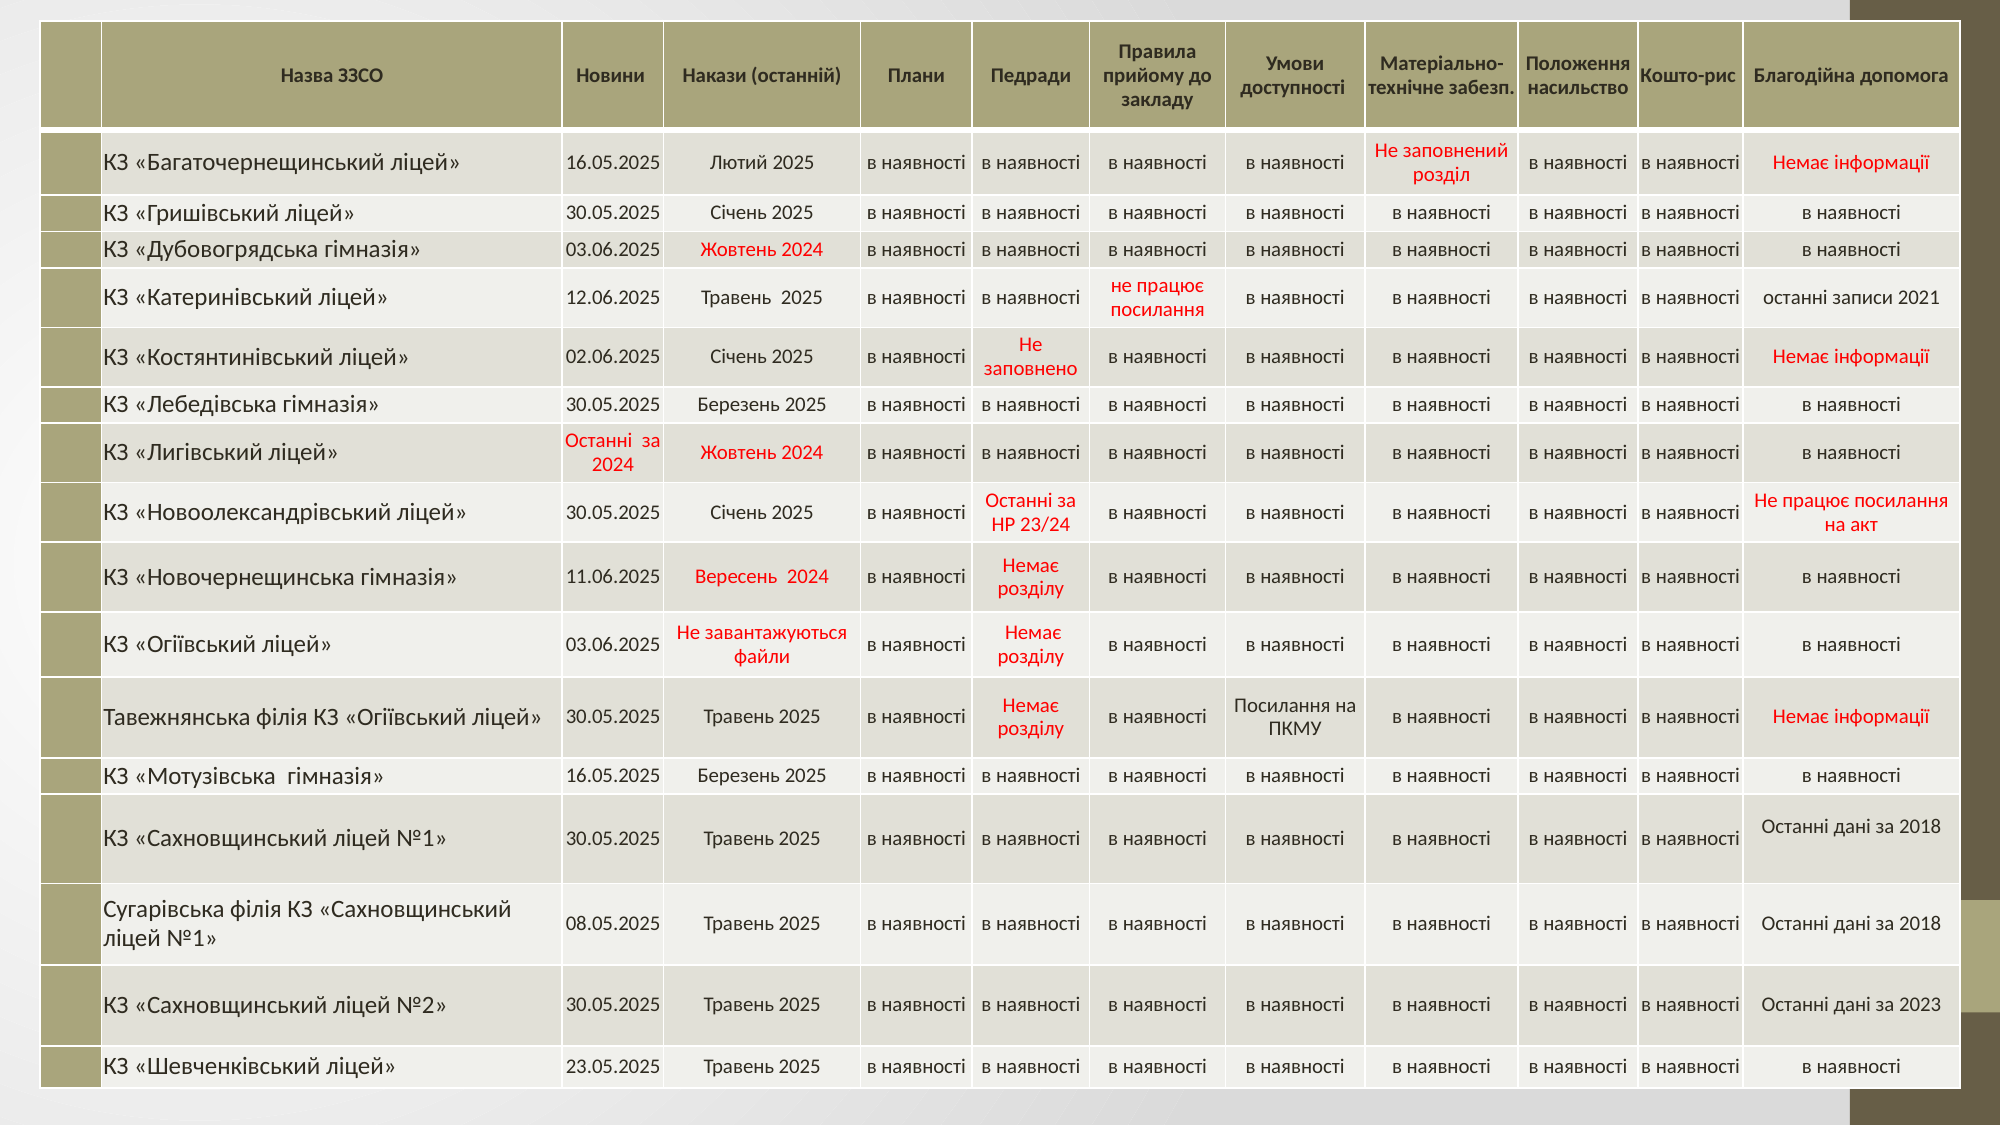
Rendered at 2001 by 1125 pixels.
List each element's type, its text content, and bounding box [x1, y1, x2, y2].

table_cell в наявності [1090, 966, 1225, 1045]
table_cell в наявності [1226, 1047, 1364, 1087]
table_cell в наявності [973, 232, 1089, 267]
table_cell Січень 2025 [664, 483, 860, 541]
table_cell в наявності [861, 424, 971, 482]
table_cell в наявності [861, 1047, 971, 1087]
table_cell 23.05.2025 [563, 1047, 663, 1087]
table_cell Немає інформації [1744, 678, 1959, 757]
table_cell КЗ «Гришівський ліцей» [102, 196, 561, 231]
table_cell КЗ «Костянтинівський ліцей» [102, 328, 561, 386]
table_cell в наявності [1639, 613, 1742, 676]
table_cell Лютий 2025 [664, 133, 860, 194]
table_cell в наявності [1226, 133, 1364, 194]
table_cell в наявності [861, 759, 971, 793]
table_cell [41, 543, 101, 611]
table_cell в наявності [1519, 388, 1637, 422]
table_cell [41, 133, 101, 194]
table_cell в наявності [973, 884, 1089, 964]
table_header [41, 22, 101, 127]
table_cell в наявності [973, 133, 1089, 194]
table_cell КЗ «Лебедівська гімназія» [102, 388, 561, 422]
table_cell Немає розділу [973, 543, 1089, 611]
table_cell в наявності [1226, 966, 1364, 1045]
table_cell в наявності [1639, 759, 1742, 793]
table_cell в наявності [1090, 1047, 1225, 1087]
table_cell Січень 2025 [664, 328, 860, 386]
table_cell в наявності [1744, 759, 1959, 793]
table_header Накази (останній) [664, 22, 860, 127]
table_cell в наявності [1366, 388, 1517, 422]
table_cell в наявності [1090, 328, 1225, 386]
table_cell в наявності [1639, 543, 1742, 611]
table_cell в наявності [861, 388, 971, 422]
table_cell Жовтень 2024 [664, 424, 860, 482]
table_cell в наявності [861, 483, 971, 541]
table_cell в наявності [1519, 613, 1637, 676]
table_cell в наявності [1226, 328, 1364, 386]
table_cell КЗ «Новочернещинська гімназія» [102, 543, 561, 611]
table_cell в наявності [1639, 232, 1742, 267]
table_cell Травень 2025 [664, 269, 860, 327]
table_cell в наявності [973, 424, 1089, 482]
table_cell в наявності [1366, 759, 1517, 793]
table_header Правила прийому до закладу [1090, 22, 1225, 127]
table_cell в наявності [861, 678, 971, 757]
table_cell останні записи 2021 [1744, 269, 1959, 327]
table_cell в наявності [973, 759, 1089, 793]
table_cell [41, 269, 101, 327]
table_cell 30.05.2025 [563, 483, 663, 541]
table_cell [41, 483, 101, 541]
table_header Матеріально-технічне забезп. [1366, 22, 1517, 127]
table_cell в наявності [1366, 269, 1517, 327]
table_cell Не заповнений розділ [1366, 133, 1517, 194]
table_cell в наявності [1226, 232, 1364, 267]
table_cell в наявності [1090, 884, 1225, 964]
table_cell [41, 328, 101, 386]
table_cell в наявності [1639, 1047, 1742, 1087]
table_cell [41, 388, 101, 422]
table_cell в наявності [1226, 483, 1364, 541]
table_cell в наявності [973, 269, 1089, 327]
table_cell в наявності [861, 543, 971, 611]
table_cell КЗ «Новоолександрівський ліцей» [102, 483, 561, 541]
table_header Педради [973, 22, 1089, 127]
table_cell [41, 196, 101, 231]
table_cell в наявності [861, 269, 971, 327]
table_cell в наявності [1639, 388, 1742, 422]
table_cell в наявності [1366, 232, 1517, 267]
table_cell 02.06.2025 [563, 328, 663, 386]
table_cell в наявності [861, 966, 971, 1045]
table_cell КЗ «Багаточернещинський ліцей» [102, 133, 561, 194]
table_cell в наявності [1744, 424, 1959, 482]
table_cell Травень 2025 [664, 884, 860, 964]
table_cell в наявності [1366, 328, 1517, 386]
table_cell КЗ «Сахновщинський ліцей №1» [102, 795, 561, 883]
table_cell 30.05.2025 [563, 966, 663, 1045]
table_cell в наявності [973, 966, 1089, 1045]
table_cell в наявності [1226, 269, 1364, 327]
table_cell в наявності [1090, 232, 1225, 267]
table_cell в наявності [973, 196, 1089, 231]
table_cell в наявності [973, 1047, 1089, 1087]
table_cell в наявності [861, 613, 971, 676]
table_cell в наявності [1639, 966, 1742, 1045]
table_cell Немає інформації [1744, 328, 1959, 386]
table_cell в наявності [1366, 543, 1517, 611]
table_header Новини [563, 22, 663, 127]
table_cell 12.06.2025 [563, 269, 663, 327]
table_cell в наявності [1519, 543, 1637, 611]
table_cell в наявності [1226, 196, 1364, 231]
table_header Плани [861, 22, 971, 127]
table_cell 30.05.2025 [563, 388, 663, 422]
table_cell в наявності [1639, 884, 1742, 964]
table_cell 03.06.2025 [563, 613, 663, 676]
table_cell КЗ «Катеринівський ліцей» [102, 269, 561, 327]
table_cell в наявності [973, 795, 1089, 883]
table_cell в наявності [1366, 795, 1517, 883]
table_cell в наявності [1090, 388, 1225, 422]
table_header Кошто-рис [1639, 22, 1742, 127]
table_cell [41, 795, 101, 883]
table_cell Посилання на ПКМУ [1226, 678, 1364, 757]
table_cell в наявності [1519, 483, 1637, 541]
table_cell Немає розділу [973, 613, 1089, 676]
table_cell в наявності [861, 884, 971, 964]
table_cell в наявності [1519, 759, 1637, 793]
table_cell в наявності [1366, 424, 1517, 482]
table_cell в наявності [1639, 269, 1742, 327]
table_cell в наявності [1366, 884, 1517, 964]
table_cell в наявності [1519, 424, 1637, 482]
table_cell в наявності [1519, 328, 1637, 386]
table_cell в наявності [1639, 678, 1742, 757]
table_header Благодійна допомога [1744, 22, 1959, 127]
table_cell Березень 2025 [664, 388, 860, 422]
table_cell в наявності [861, 133, 971, 194]
table_cell в наявності [1366, 1047, 1517, 1087]
table_cell КЗ «Шевченківський ліцей» [102, 1047, 561, 1087]
table_cell в наявності [1744, 388, 1959, 422]
table_cell [41, 678, 101, 757]
table_cell Немає інформації [1744, 133, 1959, 194]
table_cell в наявності [1519, 232, 1637, 267]
table_cell в наявності [1639, 133, 1742, 194]
table_cell в наявності [1226, 795, 1364, 883]
table_cell 30.05.2025 [563, 196, 663, 231]
table_cell в наявності [1090, 613, 1225, 676]
table_cell Жовтень 2024 [664, 232, 860, 267]
table_cell в наявності [973, 388, 1089, 422]
table_cell КЗ «Лигівський ліцей» [102, 424, 561, 482]
table_cell в наявності [1639, 424, 1742, 482]
table_cell в наявності [1639, 328, 1742, 386]
table_cell 16.05.2025 [563, 133, 663, 194]
table_cell в наявності [1744, 232, 1959, 267]
table_cell Травень 2025 [664, 678, 860, 757]
table_cell в наявності [1226, 759, 1364, 793]
table_cell в наявності [1226, 613, 1364, 676]
table_cell КЗ «Огіївський ліцей» [102, 613, 561, 676]
table_cell в наявності [1226, 543, 1364, 611]
table_cell Останні дані за 2018 [1744, 795, 1959, 883]
table_cell [41, 613, 101, 676]
table_cell [41, 966, 101, 1045]
table_cell в наявності [1090, 795, 1225, 883]
table_cell Останні за НР 23/24 [973, 483, 1089, 541]
table_cell в наявності [1639, 795, 1742, 883]
table_cell в наявності [1090, 759, 1225, 793]
table_cell [41, 759, 101, 793]
table_cell Березень 2025 [664, 759, 860, 793]
table_cell 30.05.2025 [563, 795, 663, 883]
table_cell Сугарівська філія КЗ «Сахновщинський ліцей №1» [102, 884, 561, 964]
table_cell в наявності [1090, 424, 1225, 482]
table_cell Січень 2025 [664, 196, 860, 231]
table_cell 16.05.2025 [563, 759, 663, 793]
table_cell в наявності [1226, 884, 1364, 964]
table_cell 30.05.2025 [563, 678, 663, 757]
table_cell [41, 424, 101, 482]
table_cell в наявності [1744, 196, 1959, 231]
table_cell в наявності [1519, 196, 1637, 231]
table_cell в наявності [1090, 483, 1225, 541]
table_cell [41, 884, 101, 964]
table_cell КЗ «Сахновщинський ліцей №2» [102, 966, 561, 1045]
table_cell в наявності [1090, 196, 1225, 231]
table_cell [41, 232, 101, 267]
table_cell в наявності [1519, 795, 1637, 883]
table_header Назва ЗЗСО [102, 22, 561, 127]
table_cell Останні дані за 2023 [1744, 966, 1959, 1045]
table_cell 11.06.2025 [563, 543, 663, 611]
table_cell не працює посилання [1090, 269, 1225, 327]
table_cell Не завантажуються файли [664, 613, 860, 676]
table_cell 08.05.2025 [563, 884, 663, 964]
table_cell в наявності [1744, 1047, 1959, 1087]
table_cell в наявності [861, 196, 971, 231]
table_cell Тавежнянська філія КЗ «Огіївський ліцей» [102, 678, 561, 757]
table_cell [41, 1047, 101, 1087]
table_cell в наявності [1366, 966, 1517, 1045]
table_header Умови доступності [1226, 22, 1364, 127]
table_header Положення насильство [1519, 22, 1637, 127]
table_cell в наявності [1639, 196, 1742, 231]
table_cell в наявності [1519, 966, 1637, 1045]
table_cell 03.06.2025 [563, 232, 663, 267]
table_cell в наявності [861, 232, 971, 267]
table_cell Вересень 2024 [664, 543, 860, 611]
table_cell в наявності [1519, 884, 1637, 964]
table_cell Останні за 2024 [563, 424, 663, 482]
table_cell в наявності [1226, 388, 1364, 422]
table_cell КЗ «Мотузівська гімназія» [102, 759, 561, 793]
table_cell в наявності [1519, 1047, 1637, 1087]
table_cell в наявності [1519, 678, 1637, 757]
table_cell в наявності [1090, 133, 1225, 194]
table_cell в наявності [1639, 483, 1742, 541]
table_cell в наявності [1366, 483, 1517, 541]
table_cell в наявності [861, 328, 971, 386]
table_cell в наявності [1744, 543, 1959, 611]
table_cell в наявності [1519, 269, 1637, 327]
table_cell Не заповнено [973, 328, 1089, 386]
table_cell в наявності [1366, 678, 1517, 757]
table_cell КЗ «Дубовогрядська гімназія» [102, 232, 561, 267]
table_cell Останні дані за 2018 [1744, 884, 1959, 964]
table_cell Травень 2025 [664, 1047, 860, 1087]
table_cell в наявності [1090, 678, 1225, 757]
table_cell Не працює посилання на акт [1744, 483, 1959, 541]
table_cell в наявності [1519, 133, 1637, 194]
table_cell в наявності [1090, 543, 1225, 611]
table_cell Травень 2025 [664, 795, 860, 883]
table_cell в наявності [1744, 613, 1959, 676]
table_cell Травень 2025 [664, 966, 860, 1045]
table_cell в наявності [1366, 196, 1517, 231]
table_cell в наявності [1226, 424, 1364, 482]
table_cell в наявності [861, 795, 971, 883]
table_cell Немає розділу [973, 678, 1089, 757]
table_cell в наявності [1366, 613, 1517, 676]
